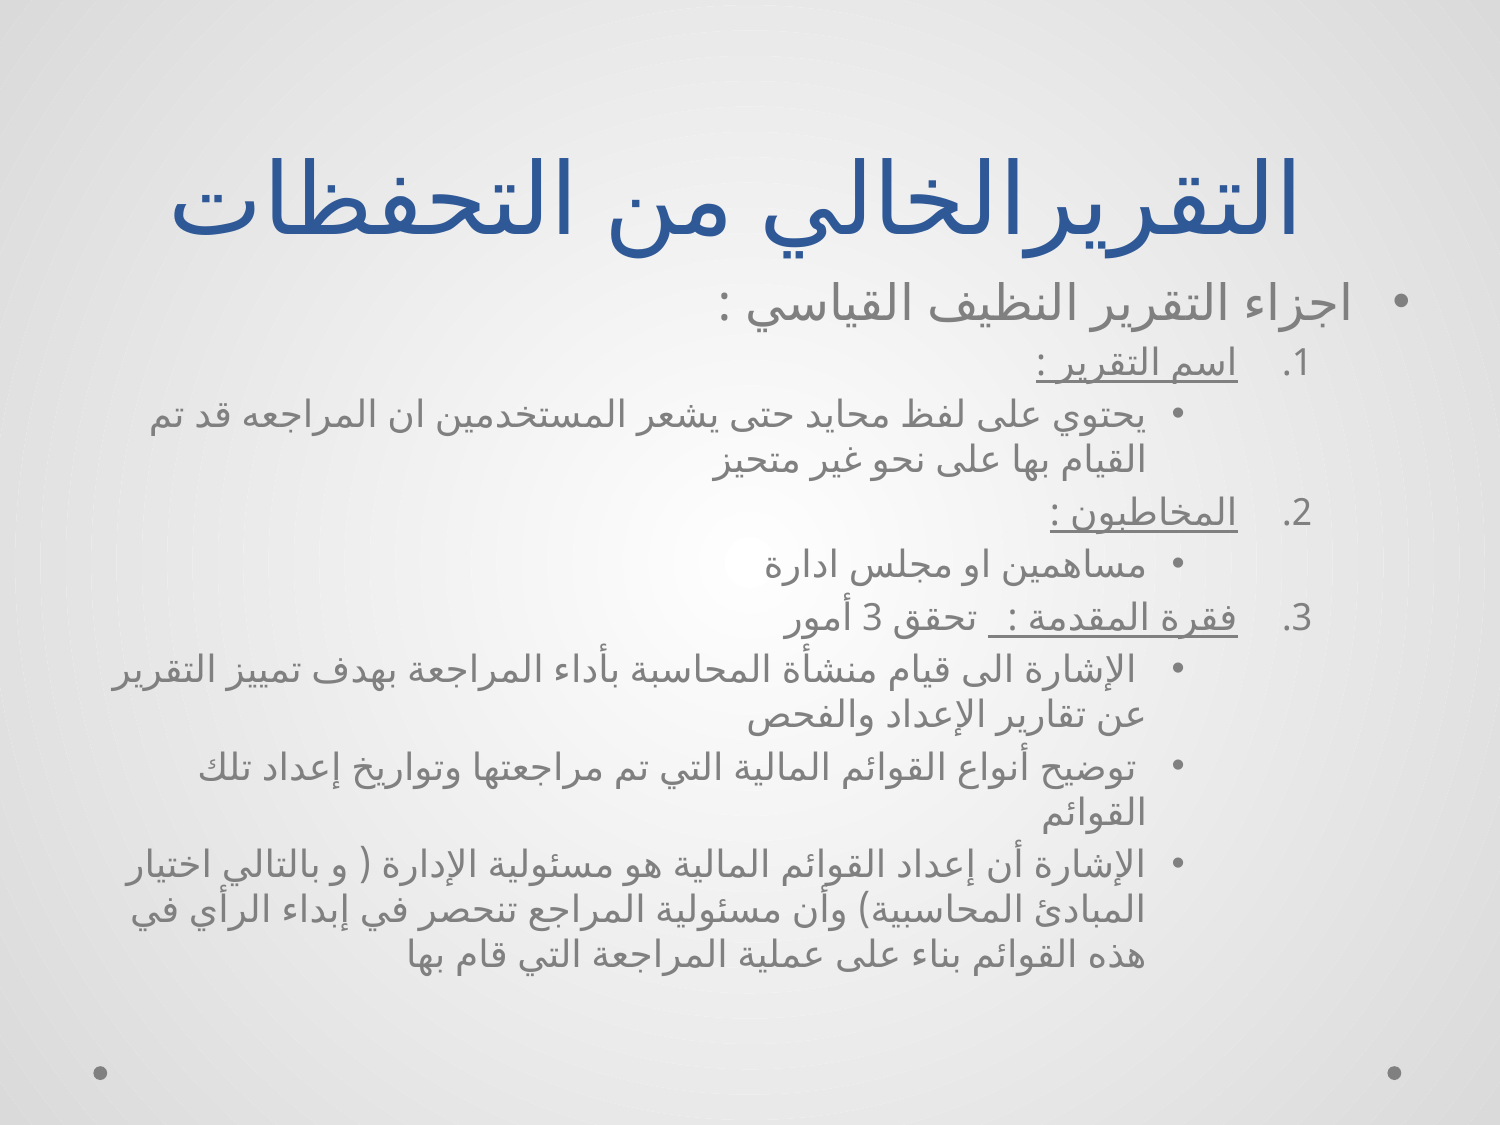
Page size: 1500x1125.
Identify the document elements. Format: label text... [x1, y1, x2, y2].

title التقريرالخالي من التحفظات [75, 0, 1425, 262]
list اجزاء التقرير النظيف القياسي : اسم التقرير : يحتوي على لفظ محايد حتى يشعر المستخدمين ان المراجعه قد تم القيام بها على نحو غير متحيز المخاطبون : مساهمين او مجلس ادارة فقرة المقدمة : تحقق 3 أمور الإشارة الى قيام منشأة المحاسبة بأداء المراجعة بهدف تمييز التقرير عن تقارير الإعداد والفحص توضيح أنواع القوائم المالية التي تم مراجعتها وتواريخ إعداد تلك القوائم الإشارة أن إعداد القوائم المالية هو مسئولية الإدارة ( و بالتالي اختيار المبادئ المحاسبية) وأن مسئولية المراجع تنحصر في إبداء الرأي في هذه القوائم بناء على عملية المراجعة التي قام بها [75, 262, 1425, 1005]
